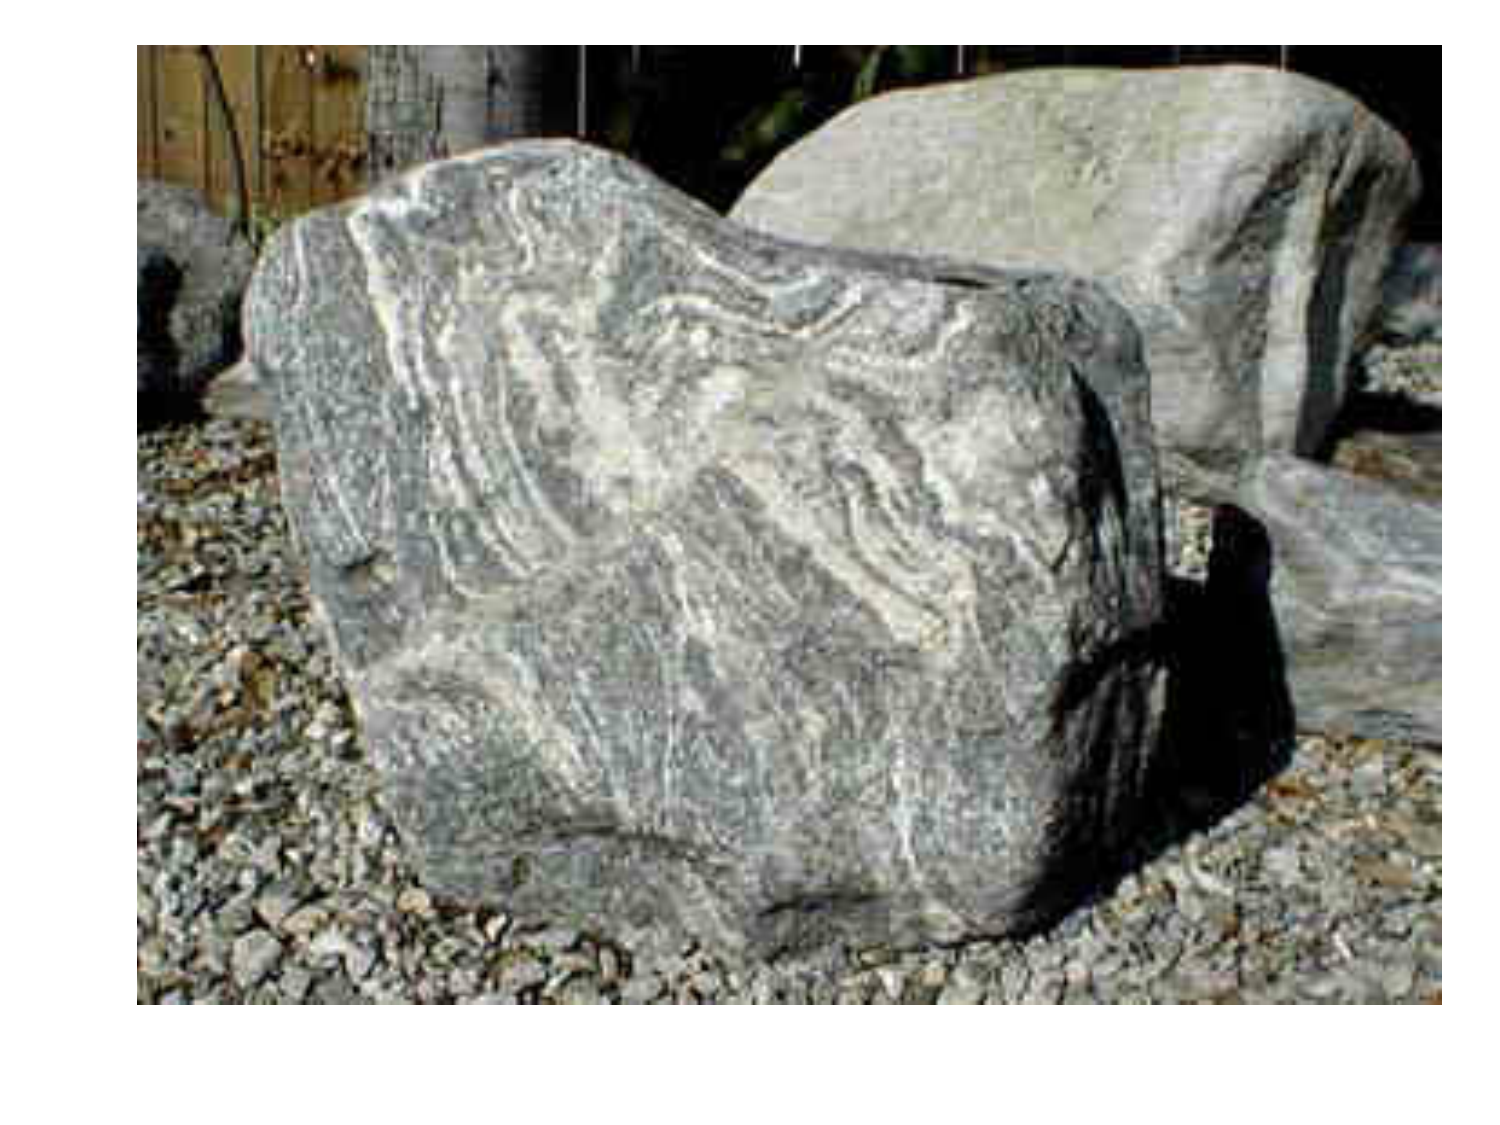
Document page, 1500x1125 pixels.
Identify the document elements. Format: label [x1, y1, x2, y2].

picture [137, 44, 1442, 1006]
